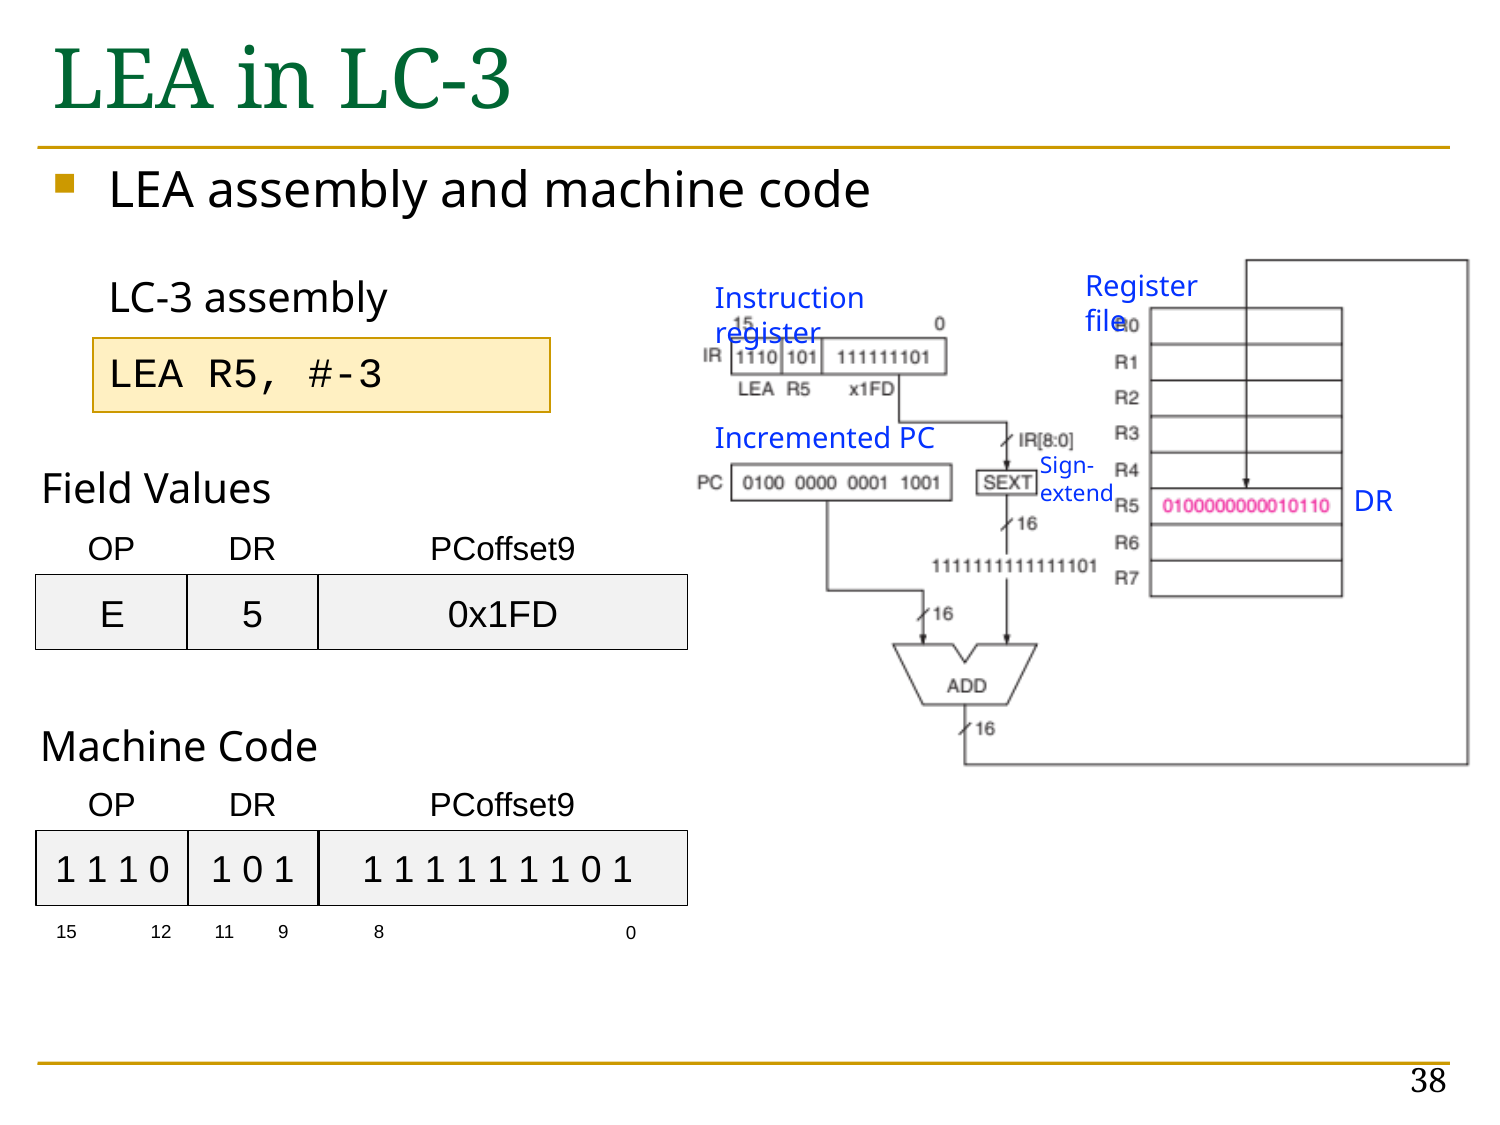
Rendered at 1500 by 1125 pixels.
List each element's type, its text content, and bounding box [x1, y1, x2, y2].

text_box Machine Code [24, 712, 660, 788]
text_box LEA R5, #-3 [93, 339, 550, 413]
list LEA assembly and machine code [37, 150, 1450, 517]
text_box 12 [130, 914, 192, 950]
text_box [35, 774, 688, 906]
text_box 15 [37, 913, 96, 950]
title LEA in LC-3 [37, 0, 1450, 150]
text_box Field Values [26, 454, 661, 530]
text_box 0 [602, 914, 661, 951]
list LEA assembly and machine code [37, 657, 680, 773]
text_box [685, 249, 1476, 773]
text_box 8 [350, 914, 409, 950]
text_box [35, 519, 680, 650]
list LEA assembly and machine code [37, 782, 1450, 1063]
text_box 9 [254, 914, 313, 950]
text_box LC-3 assembly [93, 263, 680, 339]
slide_number 38 [1111, 1036, 1462, 1112]
text_box 11 [195, 914, 254, 950]
